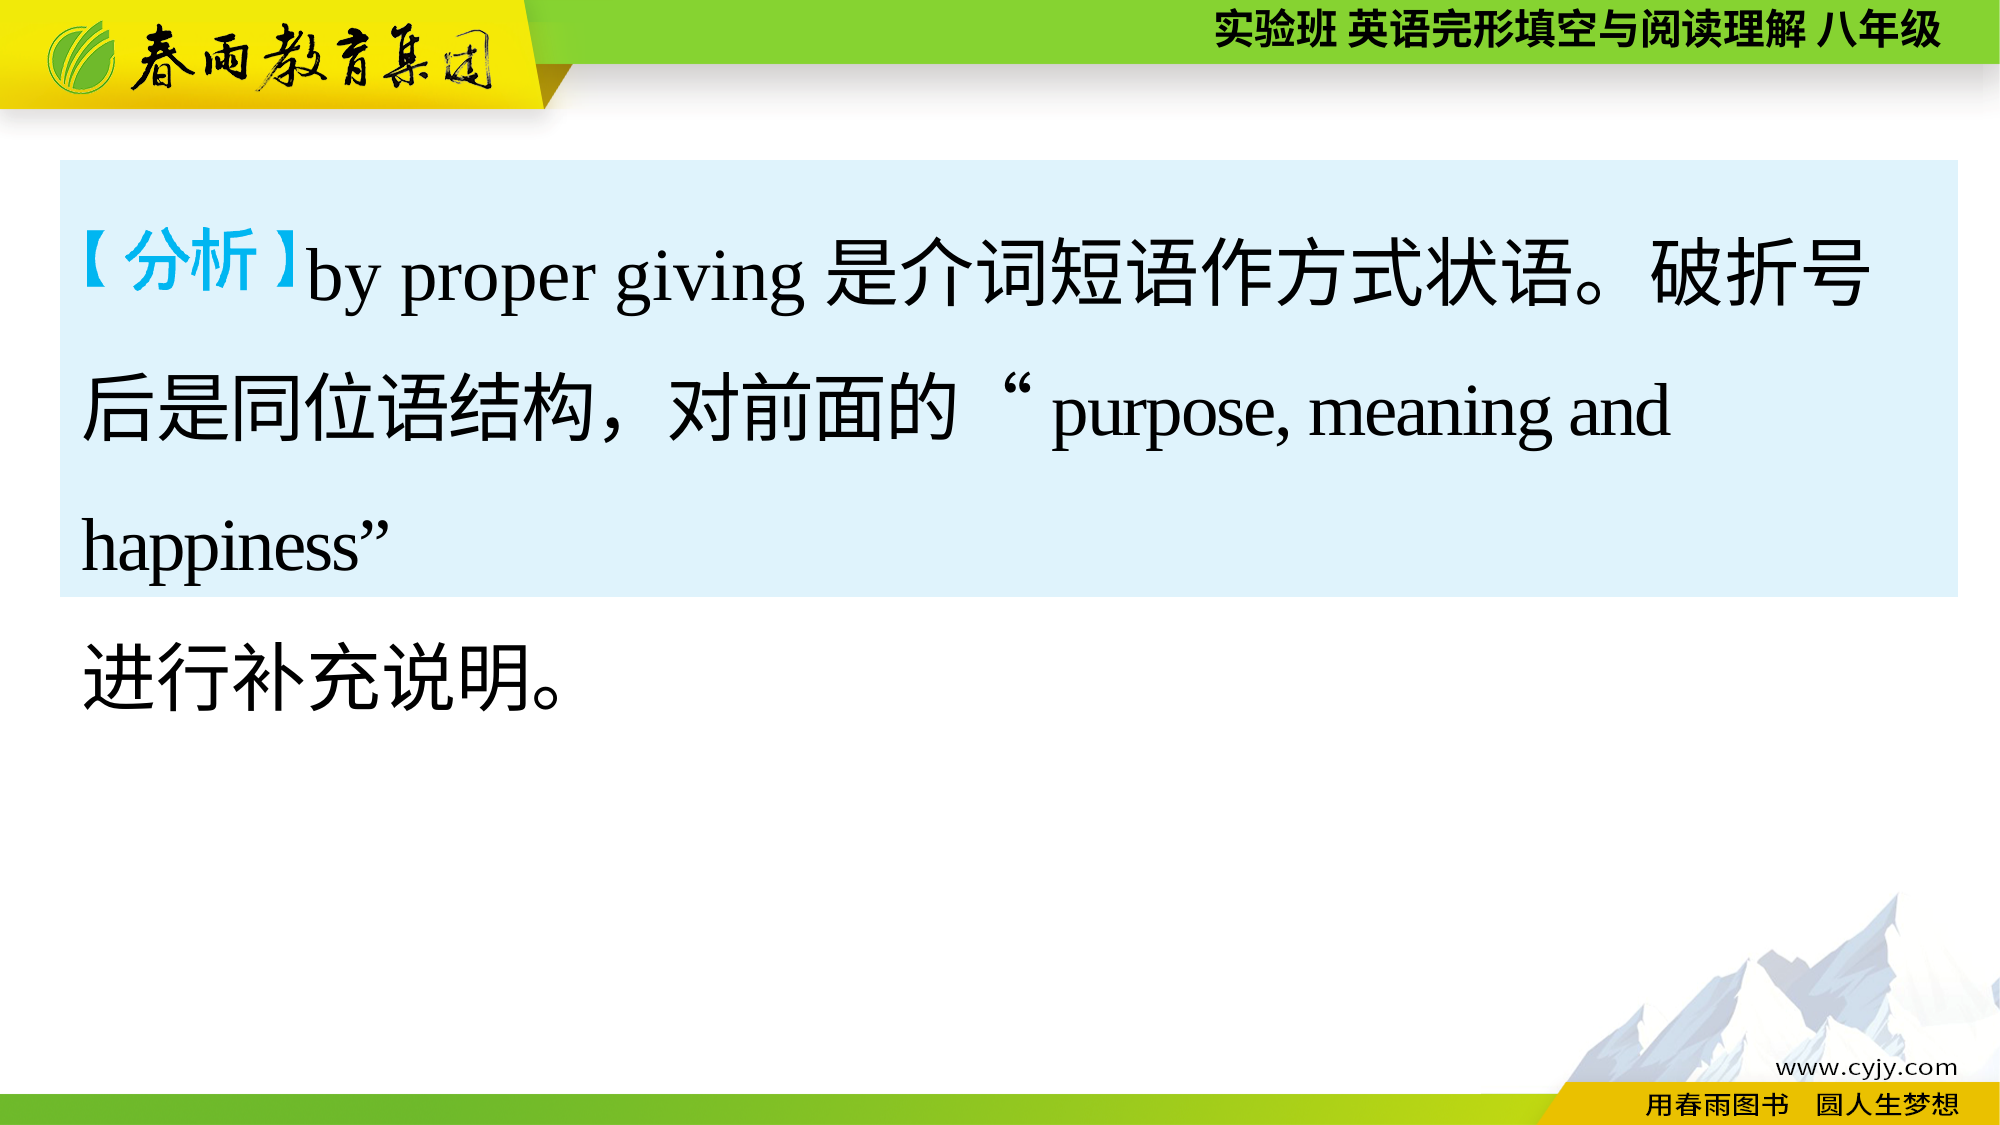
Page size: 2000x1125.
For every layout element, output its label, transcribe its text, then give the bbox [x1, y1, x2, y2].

picture [0, 0, 2000, 1125]
text_box by proper giving是介词短语作方式状语。破折号后是同位语结构，对前面的“purpose, meaning and happiness” 进行补充说明。 [66, 608, 1951, 728]
